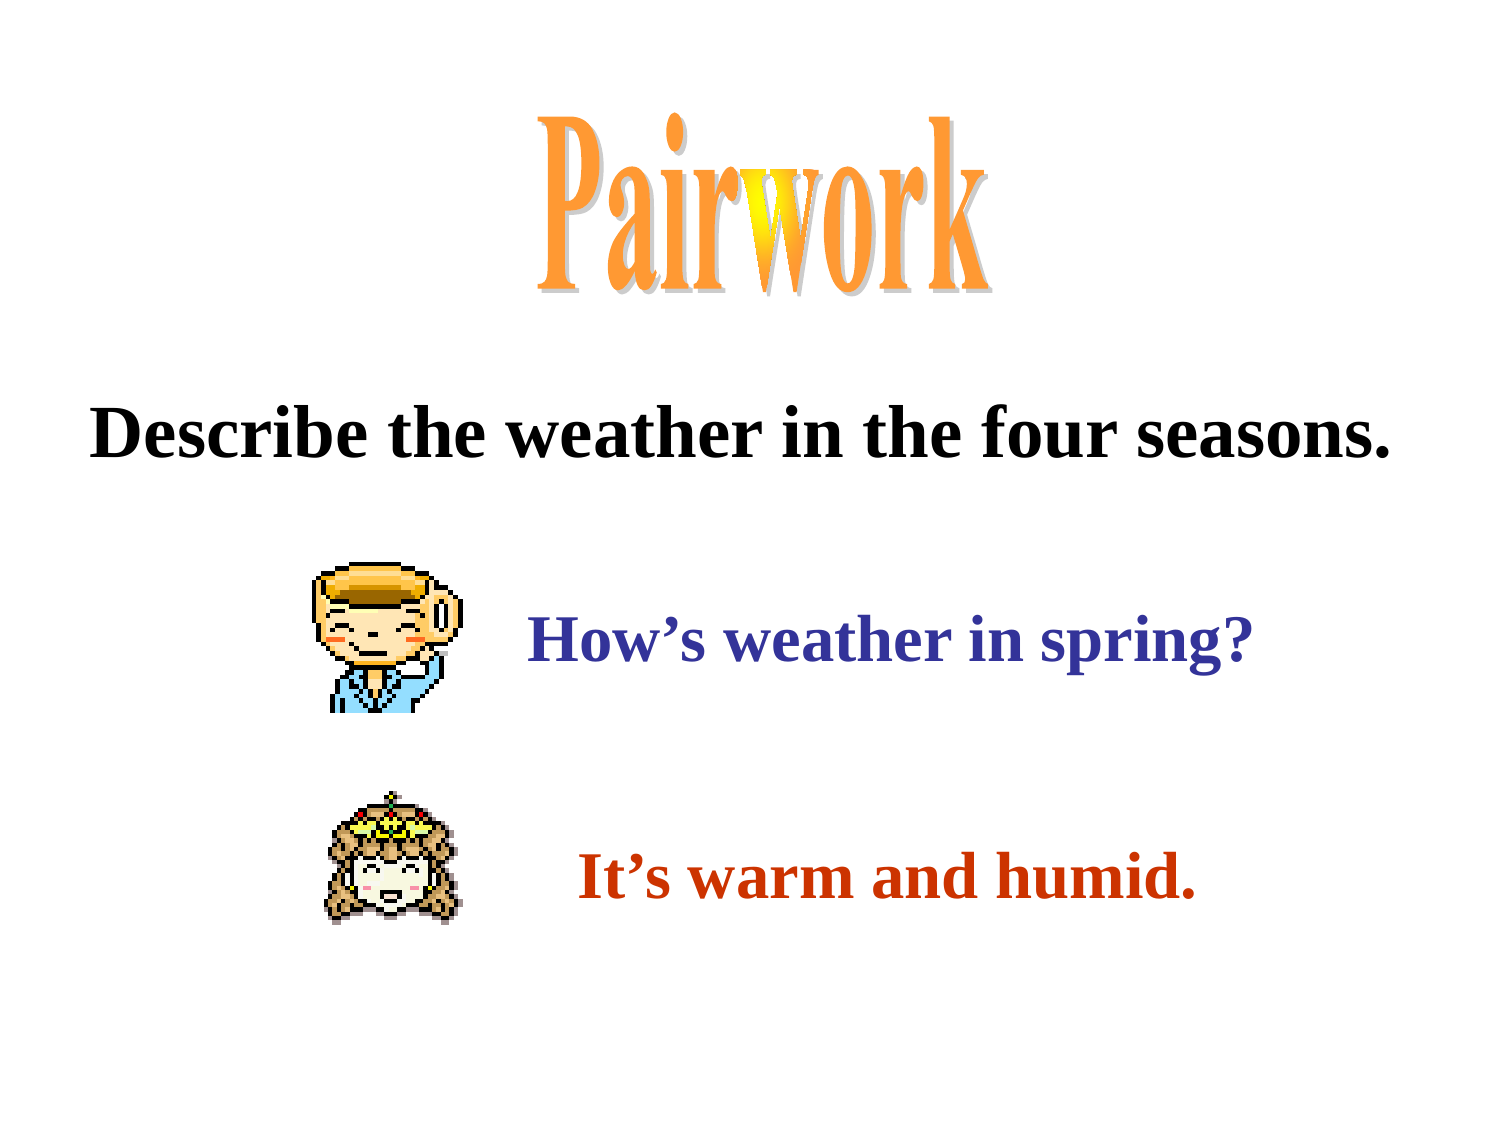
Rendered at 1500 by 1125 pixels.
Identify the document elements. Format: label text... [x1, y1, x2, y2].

picture [324, 787, 463, 926]
text_box Describe the weather in the four seasons. [74, 374, 1425, 480]
text_box It’s warm and humid. [562, 824, 1250, 920]
picture [537, 112, 995, 299]
text_box How’s weather in spring? [512, 587, 1363, 683]
picture [312, 562, 463, 713]
